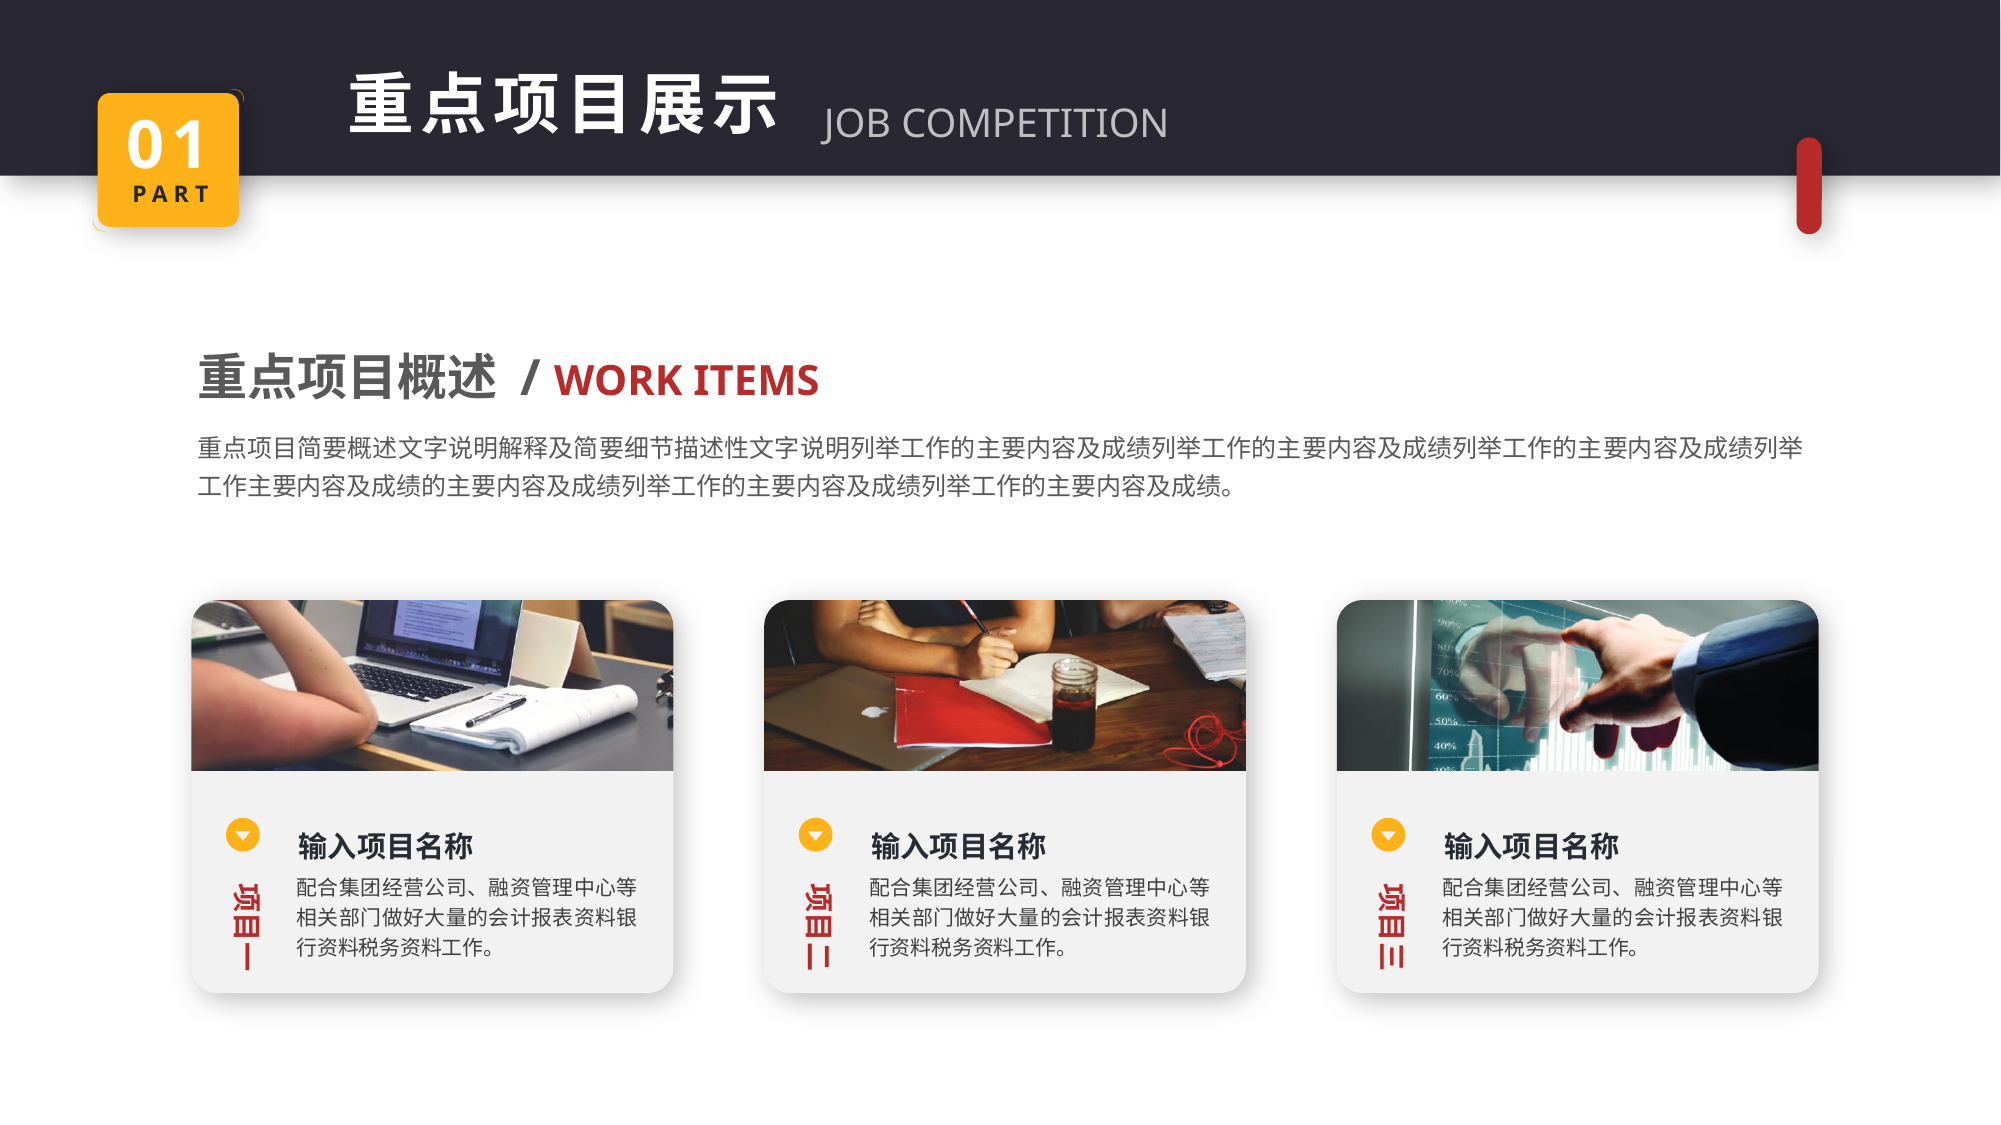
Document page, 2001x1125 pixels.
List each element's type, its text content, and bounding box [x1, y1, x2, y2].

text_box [764, 599, 1269, 994]
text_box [92, 89, 248, 232]
text_box 重点项目概述 / WORK ITEMS [182, 326, 912, 413]
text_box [1336, 599, 1841, 994]
text_box 重点项目展示 [299, 56, 855, 148]
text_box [191, 599, 696, 994]
text_box JOB COMPETITION [812, 92, 1186, 151]
text_box 重点项目简要概述文字说明解释及简要细节描述性文字说明列举工作的主要内容及成绩列举工作的主要内容及成绩列举工作的主要内容及成绩列举工作主要内容及成绩的主要内容及成绩列举工作的主要内容及成绩列举工作的主要内容及成绩。 [182, 418, 1821, 545]
